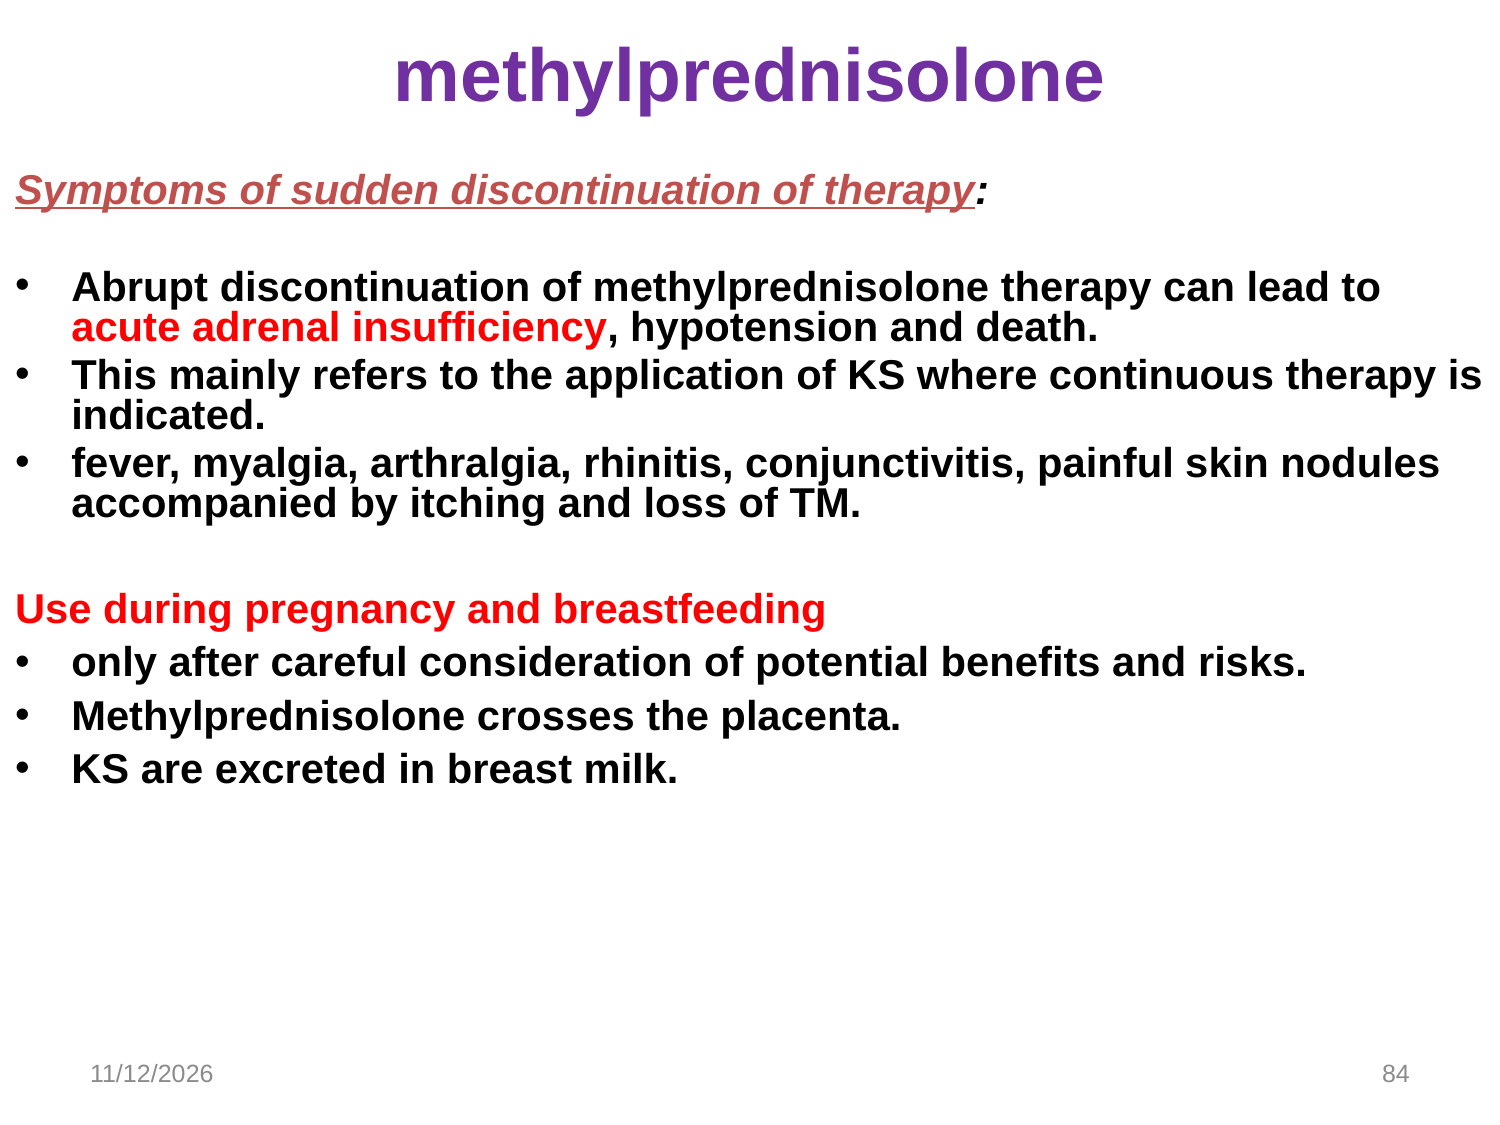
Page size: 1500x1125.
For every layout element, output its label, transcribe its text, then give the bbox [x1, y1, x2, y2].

slide_number 84 [1074, 1042, 1425, 1103]
list Symptoms of sudden discontinuation of therapy: Abrupt discontinuation of methylprednisolone therapy can lead to acute adrenal insufficiency, hypotension and death. This mainly refers to the application of KS where continuous therapy is indicated. fever, myalgia, arthralgia, rhinitis, conjunctivitis, painful skin nodules accompanied by itching and loss of TM. Use during pregnancy and breastfeeding only after careful consideration of potential benefits and risks. Methylprednisolone crosses the placenta. KS are excreted in breast milk. [0, 165, 1500, 1006]
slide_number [75, 1042, 425, 1103]
title methylprednisolone [0, 0, 1500, 144]
